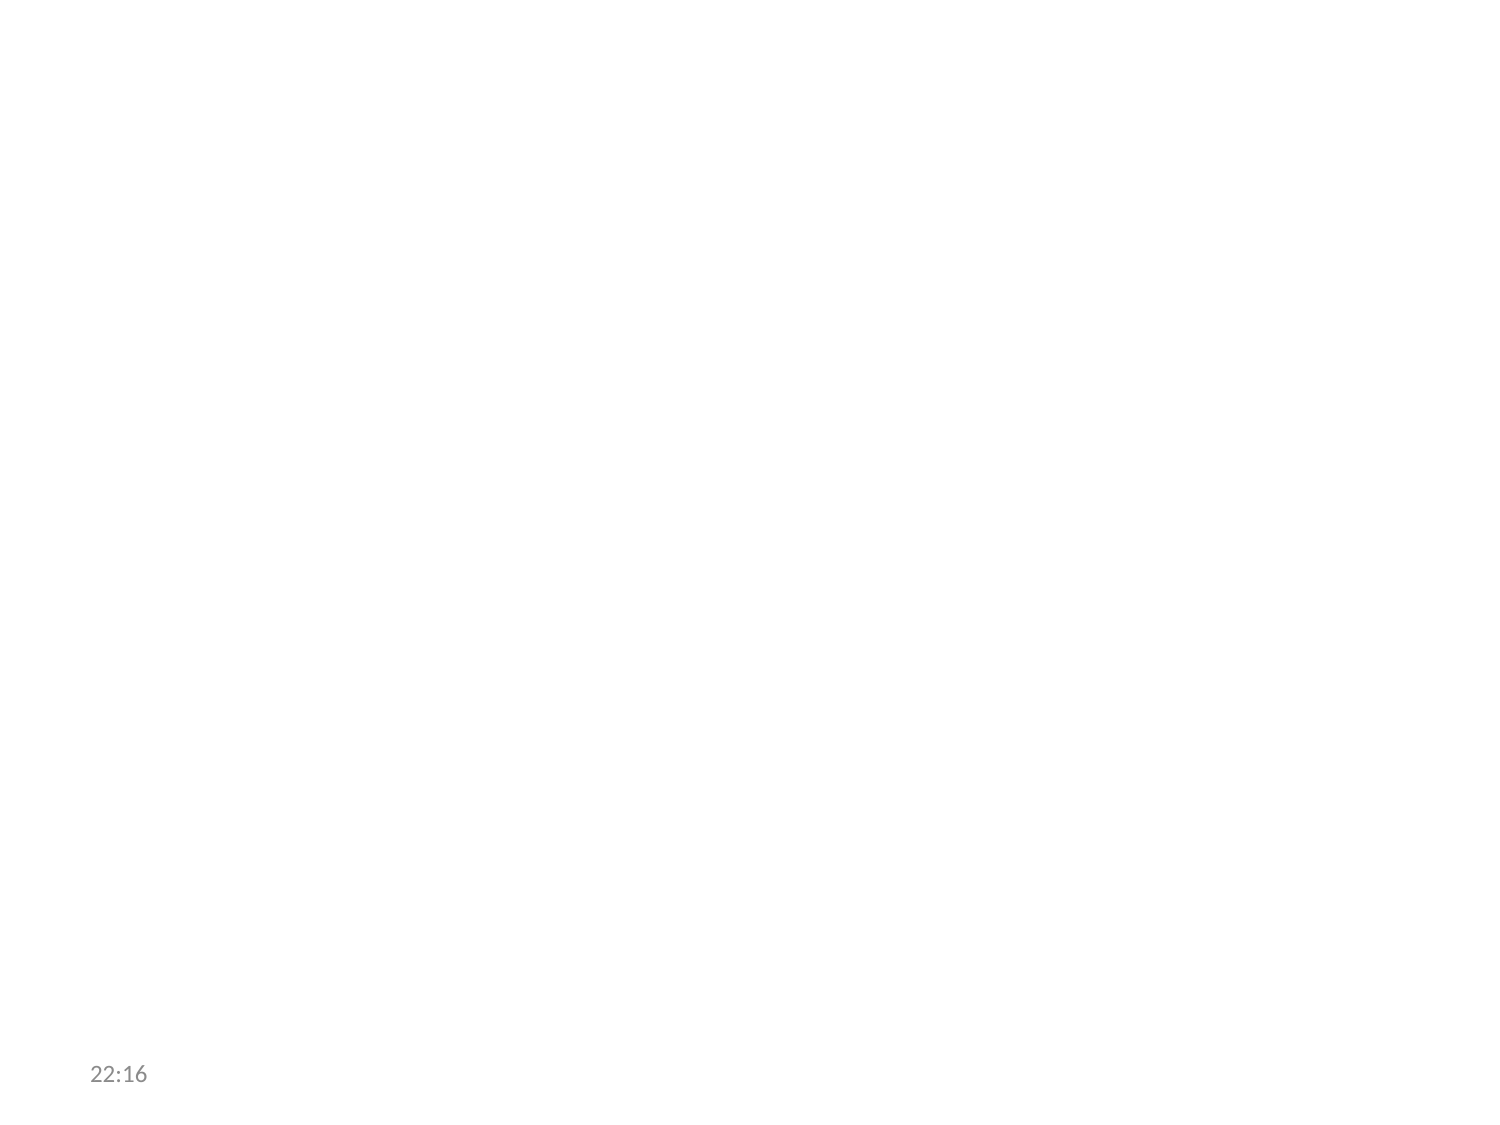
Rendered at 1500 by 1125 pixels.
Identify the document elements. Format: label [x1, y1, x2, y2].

slide_number [75, 1042, 425, 1103]
